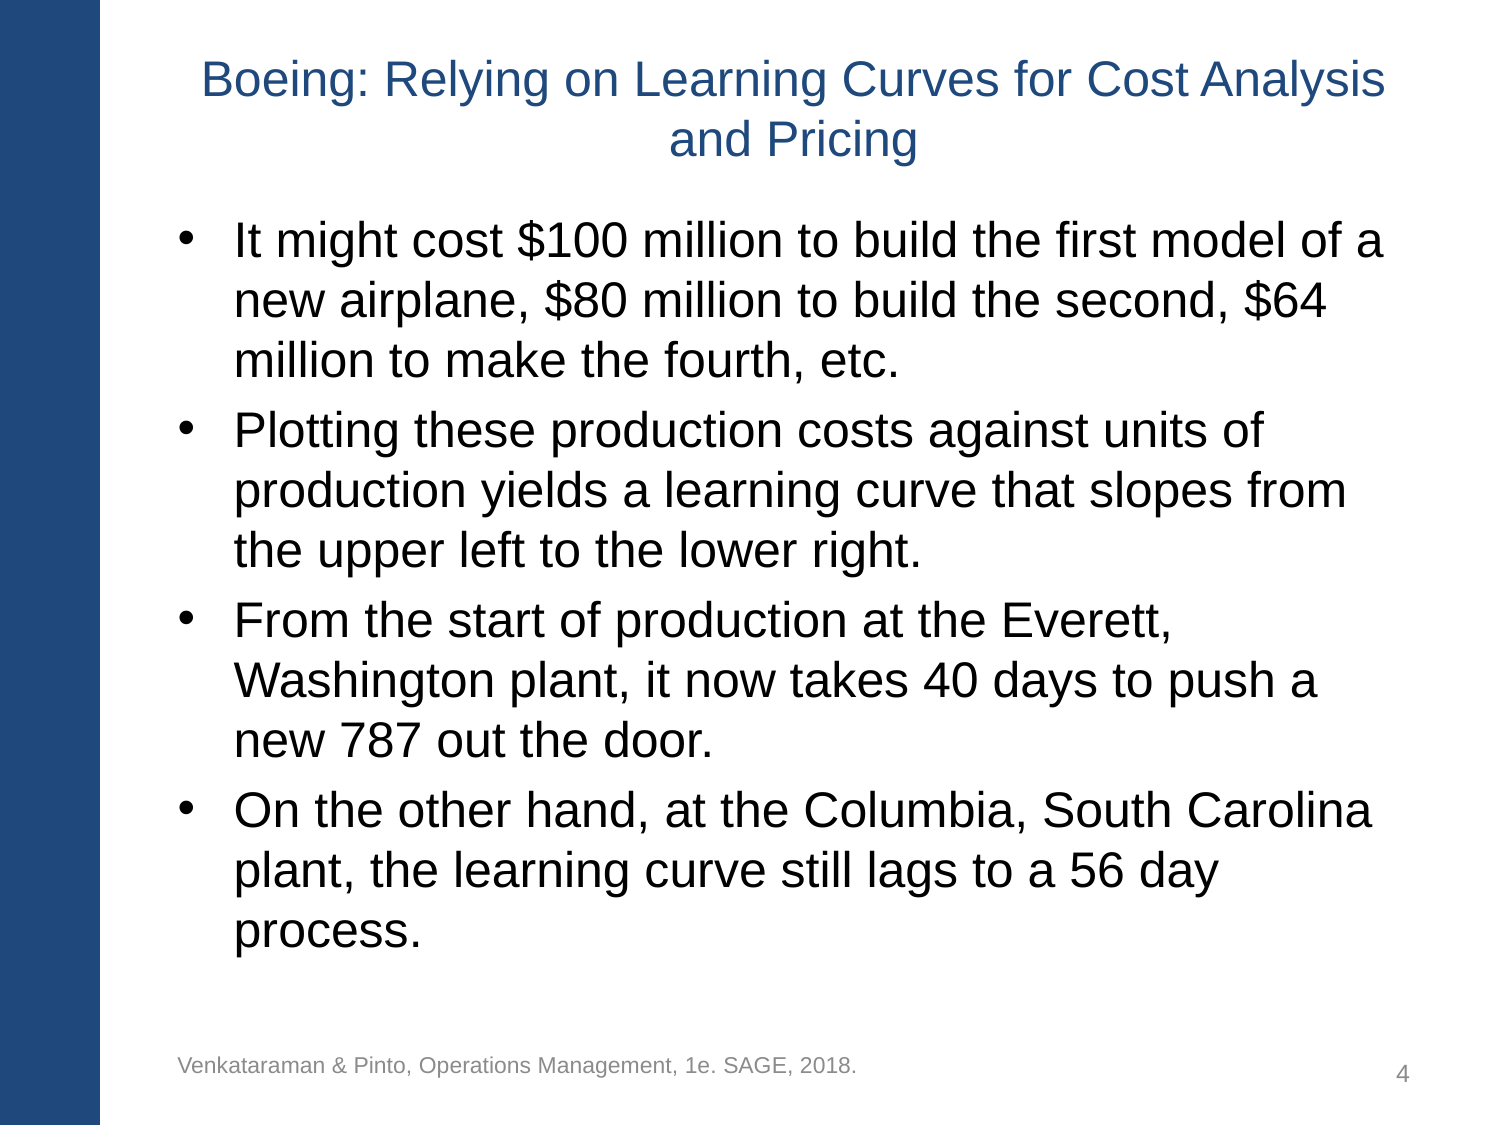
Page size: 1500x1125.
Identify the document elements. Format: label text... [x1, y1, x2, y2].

list It might cost $100 million to build the first model of a new airplane, $80 million to build the second, $64 million to make the fourth, etc. Plotting these production costs against units of production yields a learning curve that slopes from the upper left to the lower right. From the start of production at the Everett, Washington plant, it now takes 40 days to push a new 787 out the door. On the other hand, at the Columbia, South Carolina plant, the learning curve still lags to a 56 day process. [162, 200, 1425, 1025]
title Boeing: Relying on Learning Curves for Cost Analysis and Pricing [162, 12, 1425, 200]
slide_number 4 [1350, 1042, 1425, 1103]
footer Venkataraman & Pinto, Operations Management, 1e. SAGE, 2018. [162, 1042, 1313, 1103]
